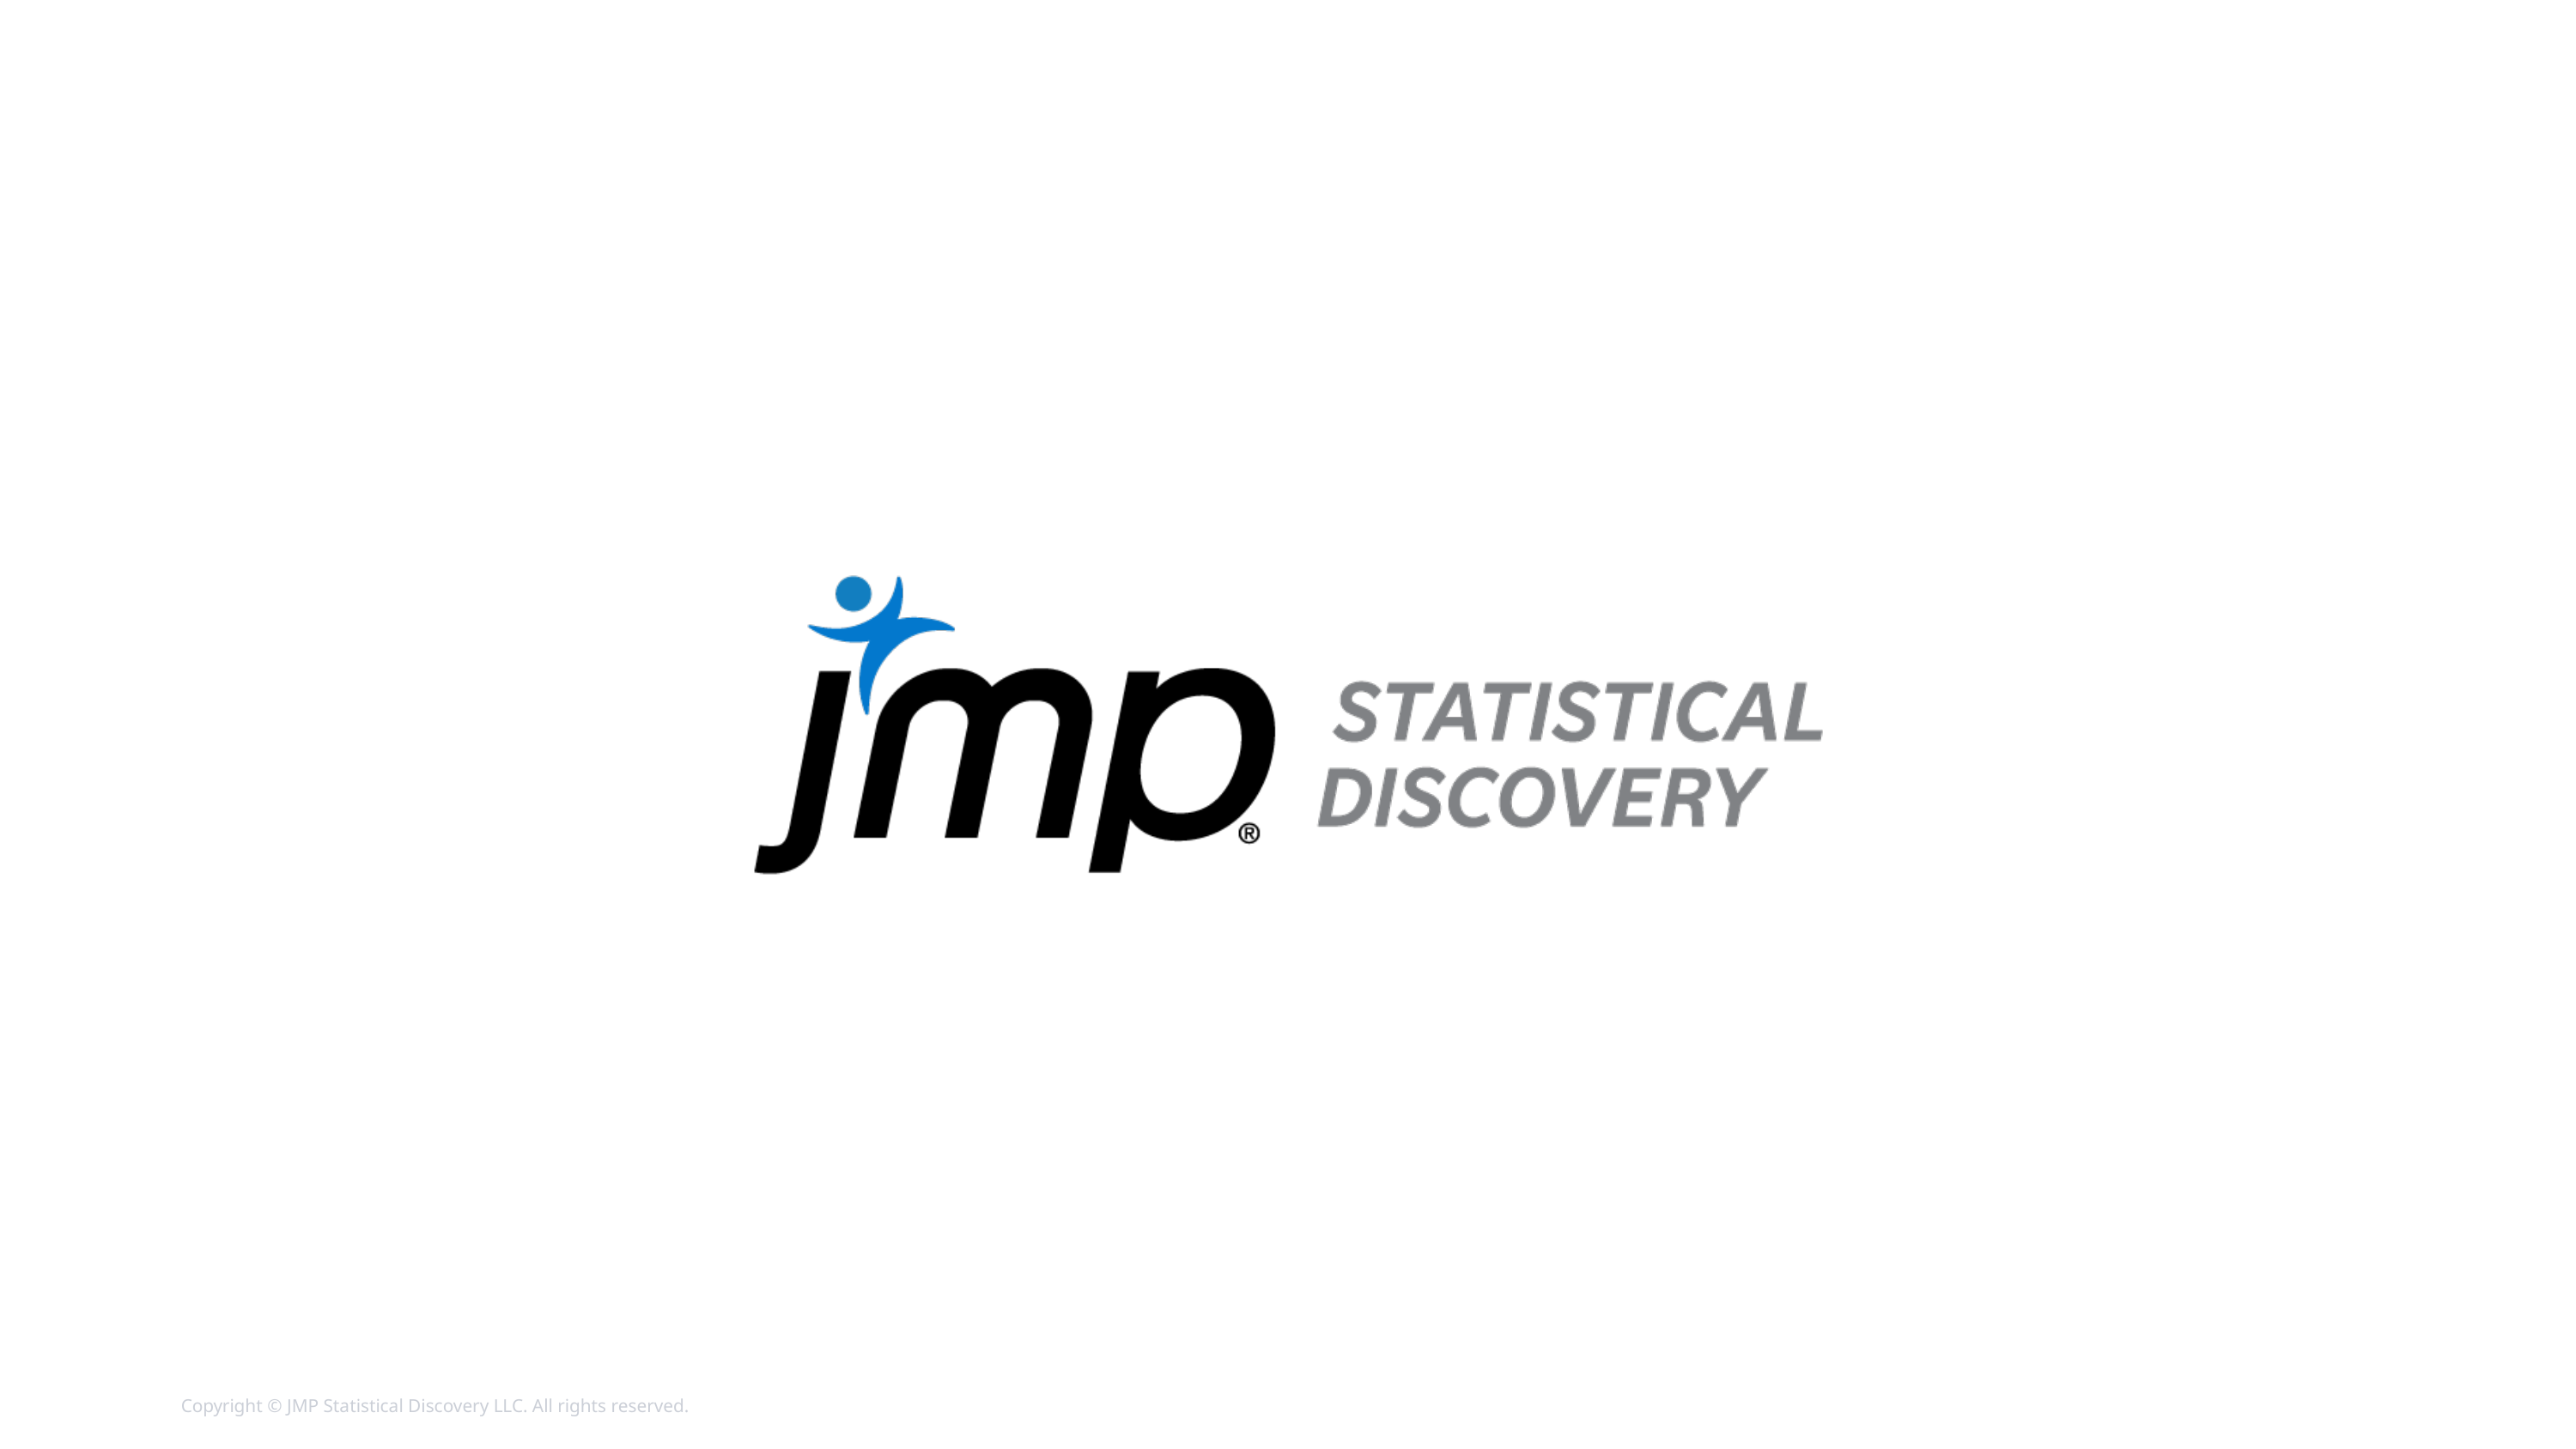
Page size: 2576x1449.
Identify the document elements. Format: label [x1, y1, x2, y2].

picture [728, 556, 1848, 893]
